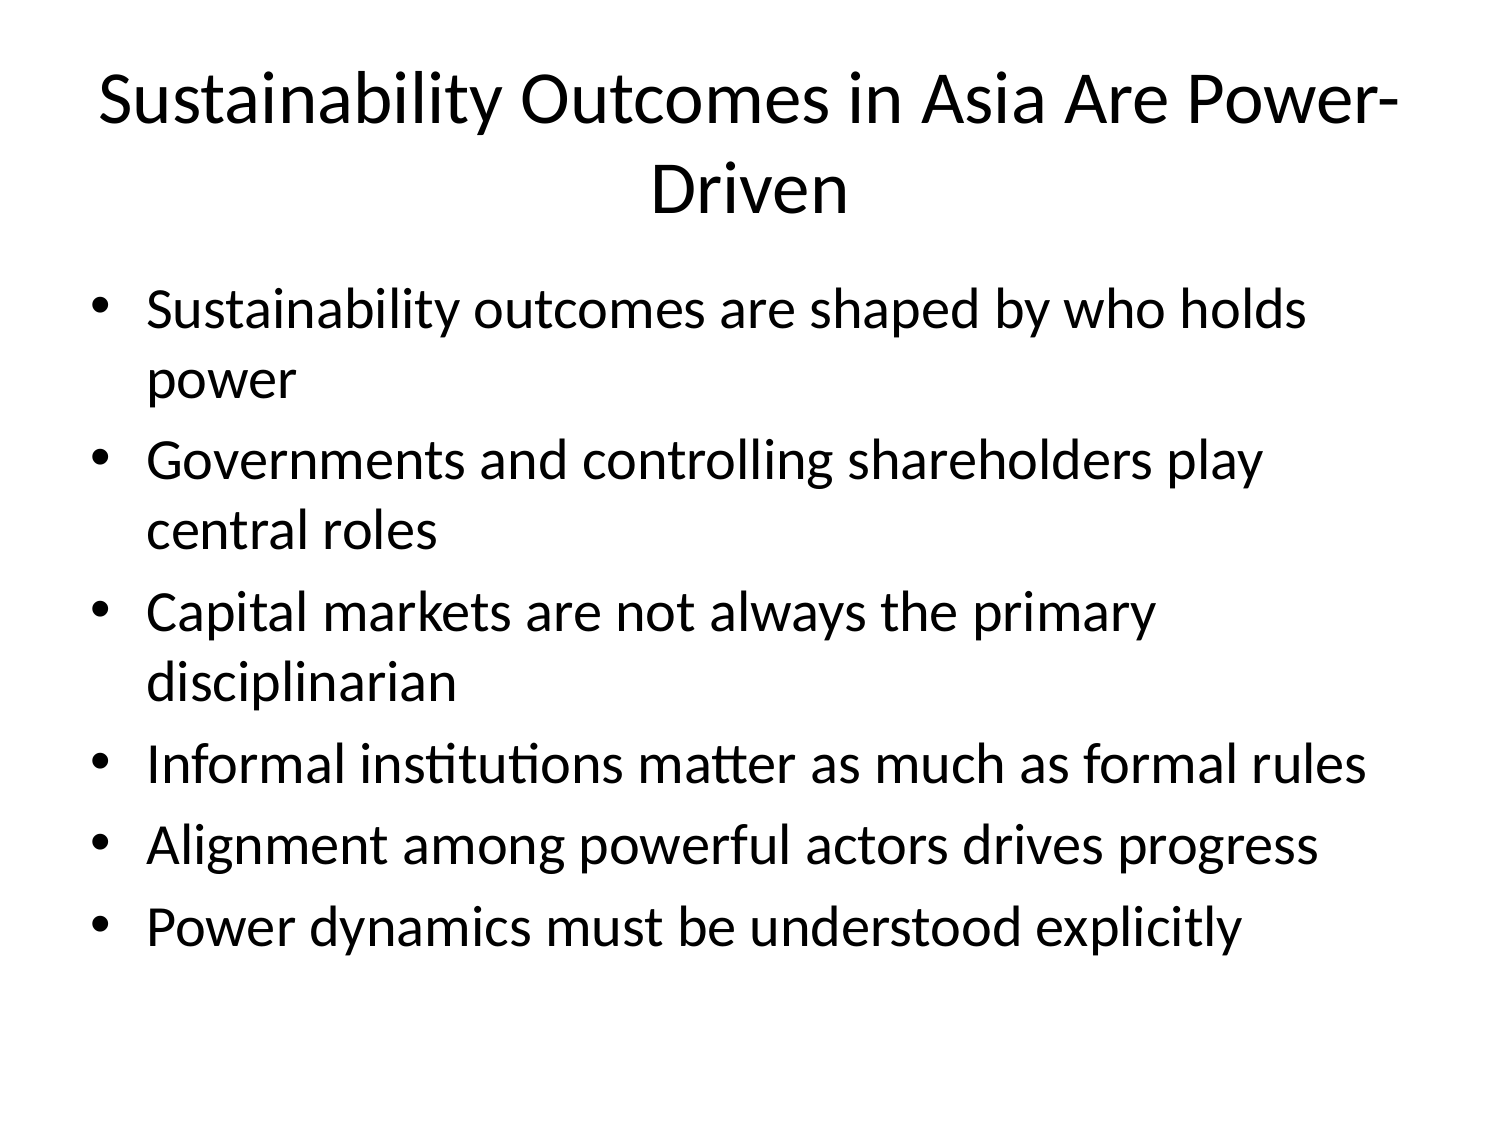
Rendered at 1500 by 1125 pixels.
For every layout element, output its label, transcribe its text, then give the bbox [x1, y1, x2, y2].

list Sustainability outcomes are shaped by who holds power Governments and controlling shareholders play central roles Capital markets are not always the primary disciplinarian Informal institutions matter as much as formal rules Alignment among powerful actors drives progress Power dynamics must be understood explicitly [75, 262, 1425, 1005]
title Sustainability Outcomes in Asia Are Power-Driven [75, 45, 1425, 233]
